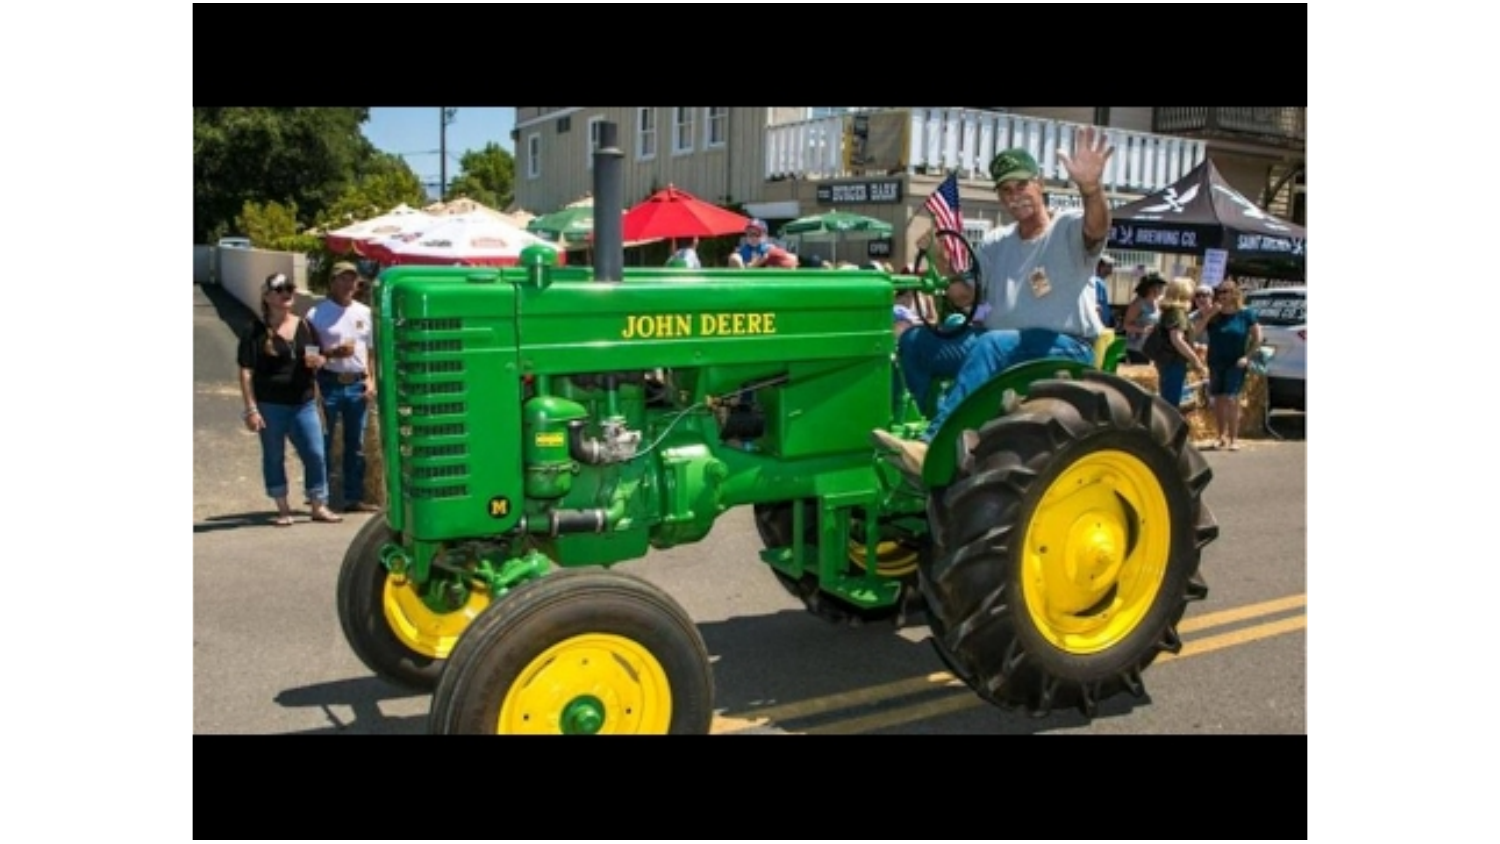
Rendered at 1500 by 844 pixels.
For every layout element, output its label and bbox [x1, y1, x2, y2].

text_box [192, 3, 1308, 840]
